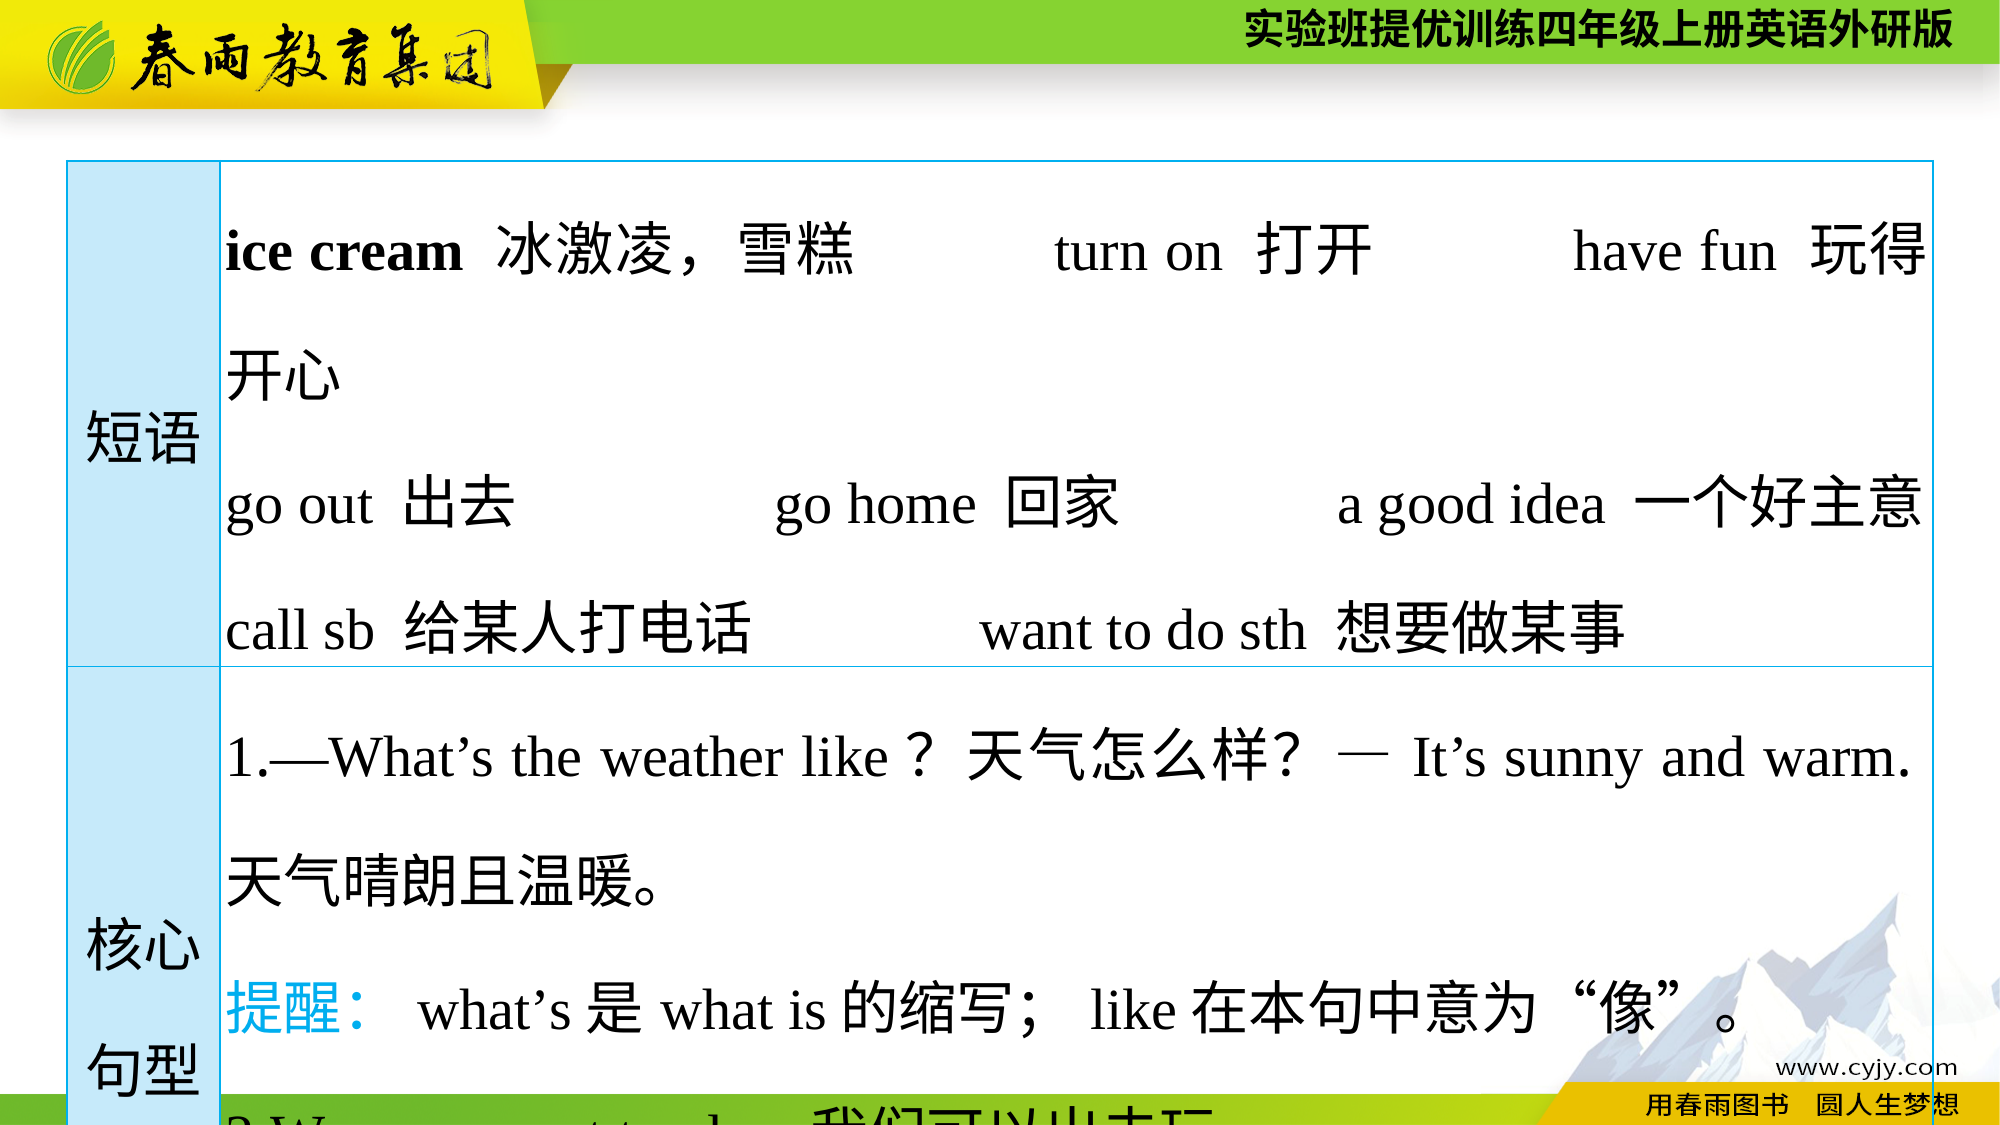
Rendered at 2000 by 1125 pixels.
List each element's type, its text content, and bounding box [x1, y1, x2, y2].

table_header 短语 [68, 162, 219, 666]
table_header ice cream 冰激凌，雪糕 turn on 打开 have fun 玩得开心 go out 出去 go home 回家 a good idea 一个好主意 call sb 给某人打电话 want to do sth 想要做某事 [221, 162, 1932, 666]
table_cell 1.—What’s the weather like？天气怎么样？—It’s sunny and warm.天气晴朗且温暖。 提醒：what’s是what is的缩写；like在本句中意为“像”。 2.We can go out to play.我们可以出去玩。 3.Is it cold or hot？天气是冷还是热？ [221, 667, 1932, 1125]
table_cell 核心句型 [68, 667, 219, 1125]
picture [0, 0, 2000, 1125]
